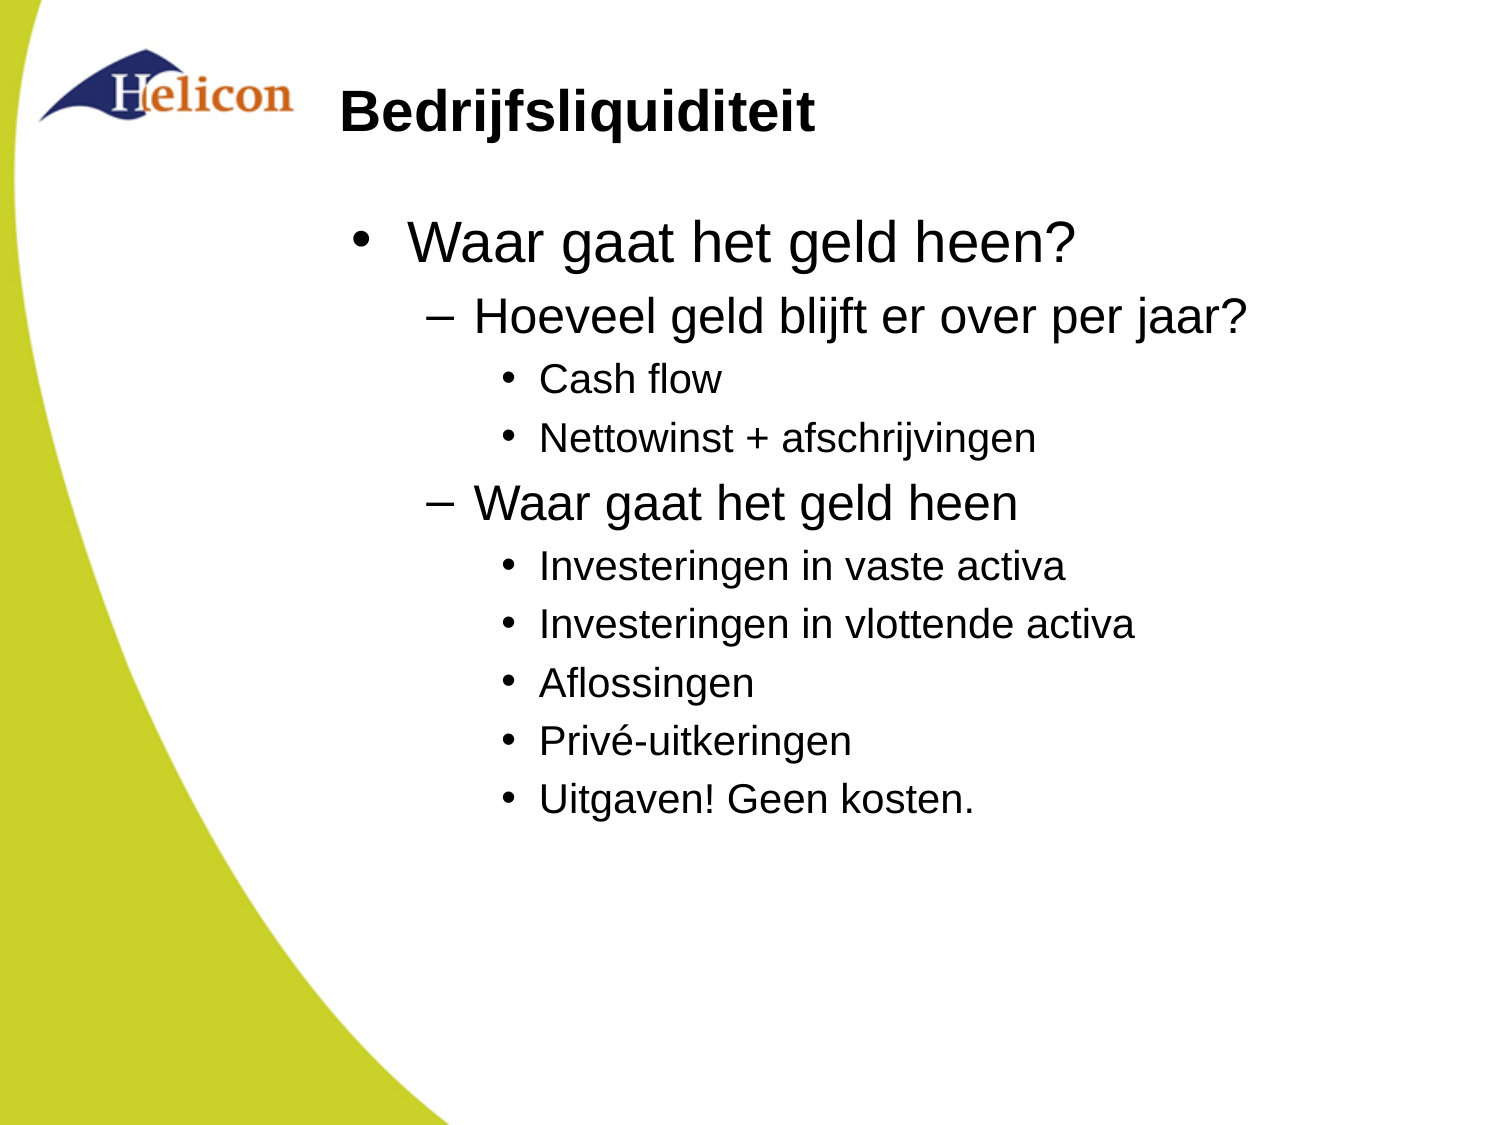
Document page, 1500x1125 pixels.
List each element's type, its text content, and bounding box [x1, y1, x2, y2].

title Bedrijfsliquiditeit [324, 54, 1415, 161]
list Waar gaat het geld heen? Hoeveel geld blijft er over per jaar? Cash flow Nettowinst + afschrijvingen Waar gaat het geld heen Investeringen in vaste activa Investeringen in vlottende activa Aflossingen Privé-uitkeringen Uitgaven! Geen kosten. [336, 196, 1425, 1005]
picture [0, 0, 1500, 1125]
